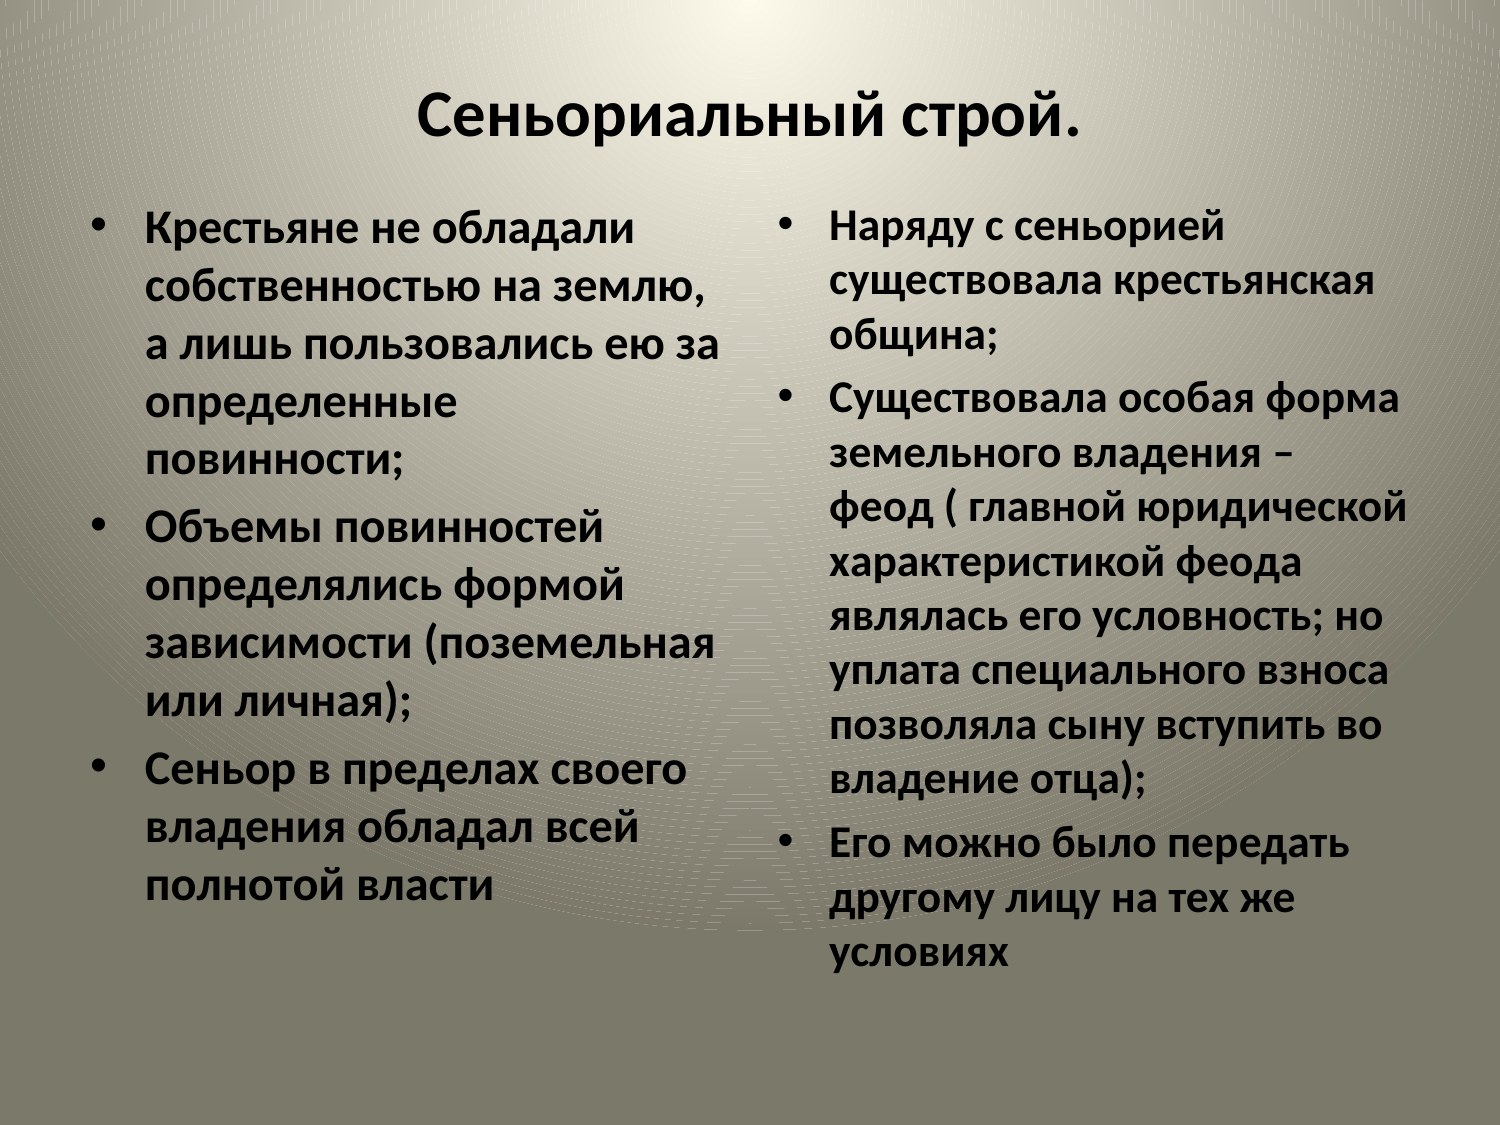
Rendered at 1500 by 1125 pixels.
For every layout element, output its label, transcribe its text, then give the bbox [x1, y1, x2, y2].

title Сеньориальный строй. [75, 45, 1425, 175]
list Крестьяне не обладали собственностью на землю, а лишь пользовались ею за определенные повинности; Объемы повинностей определялись формой зависимости (поземельная или личная); Сеньор в пределах своего владения обладал всей полнотой власти [75, 187, 738, 1005]
list Наряду с сеньорией существовала крестьянская община; Существовала особая форма земельного владения – феод ( главной юридической характеристикой феода являлась его условность; но уплата специального взноса позволяла сыну вступить во владение отца); Его можно было передать другому лицу на тех же условиях [762, 187, 1425, 1005]
